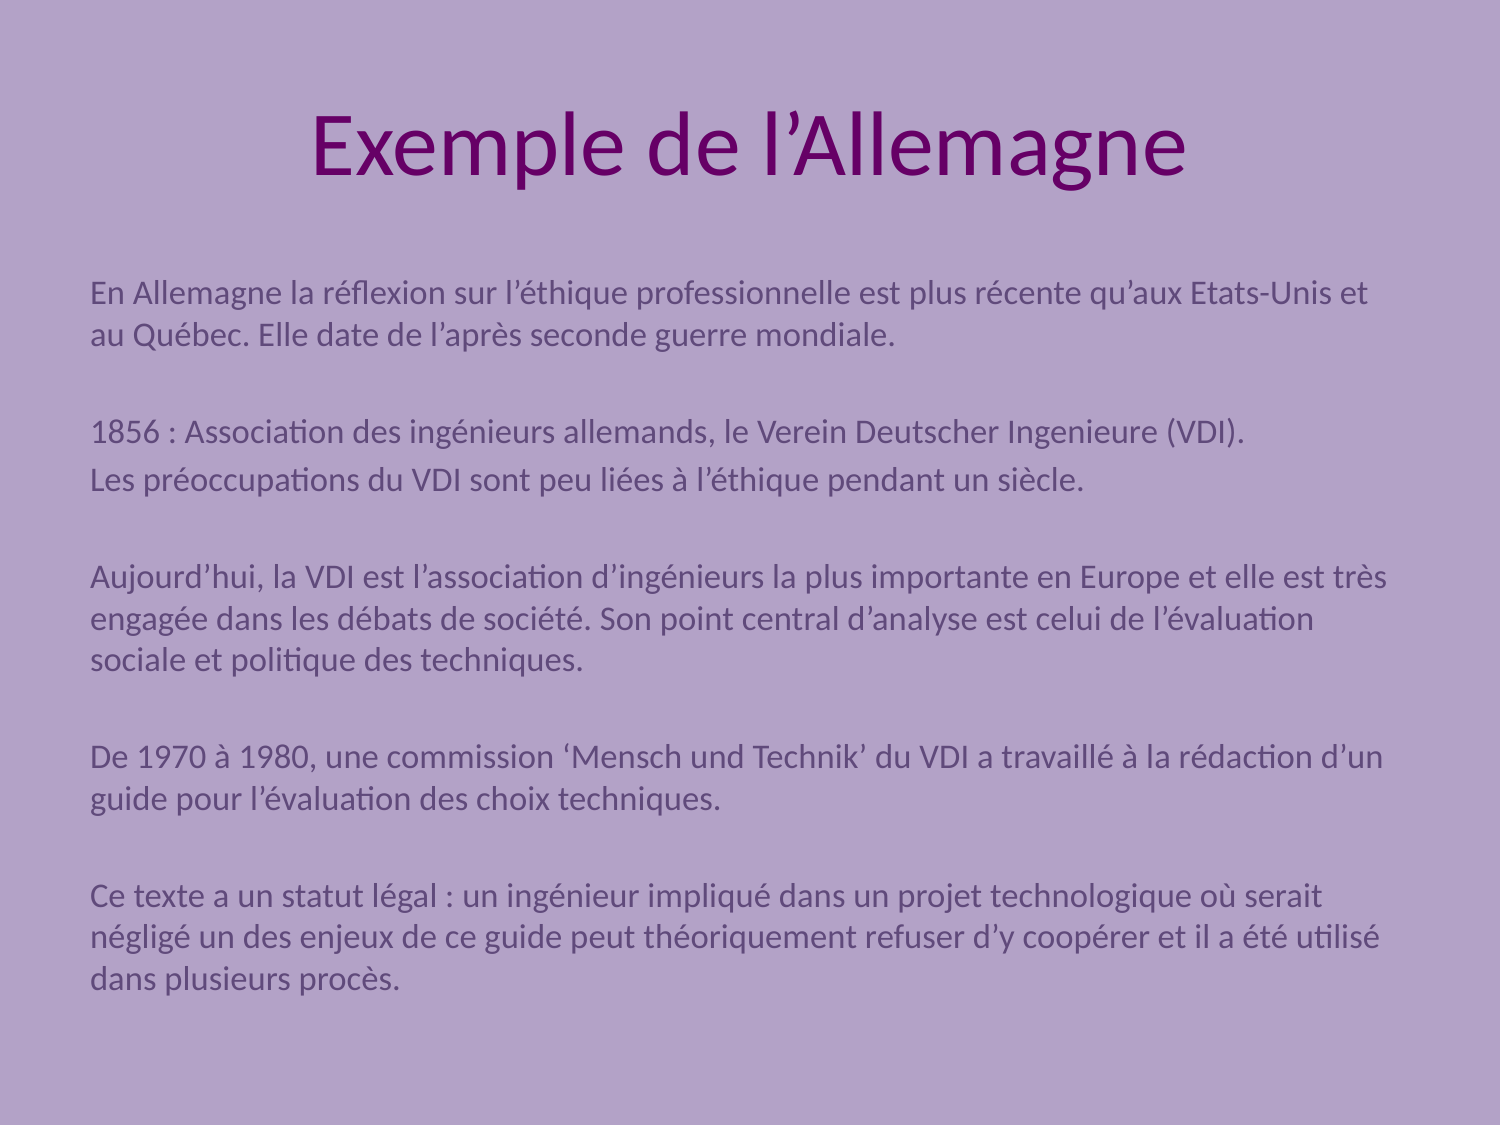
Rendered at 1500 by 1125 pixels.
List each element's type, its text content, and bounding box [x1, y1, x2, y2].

title Exemple de l’Allemagne [75, 45, 1425, 233]
list En Allemagne la réflexion sur l’éthique professionnelle est plus récente qu’aux Etats-Unis et au Québec. Elle date de l’après seconde guerre mondiale. 1856 : Association des ingénieurs allemands, le Verein Deutscher Ingenieure (VDI). Les préoccupations du VDI sont peu liées à l’éthique pendant un siècle. Aujourd’hui, la VDI est l’association d’ingénieurs la plus importante en Europe et elle est très engagée dans les débats de société. Son point central d’analyse est celui de l’évaluation sociale et politique des techniques. De 1970 à 1980, une commission ‘Mensch und Technik’ du VDI a travaillé à la rédaction d’un guide pour l’évaluation des choix techniques. Ce texte a un statut légal : un ingénieur impliqué dans un projet technologique où serait négligé un des enjeux de ce guide peut théoriquement refuser d’y coopérer et il a été utilisé dans plusieurs procès. [75, 262, 1425, 1005]
